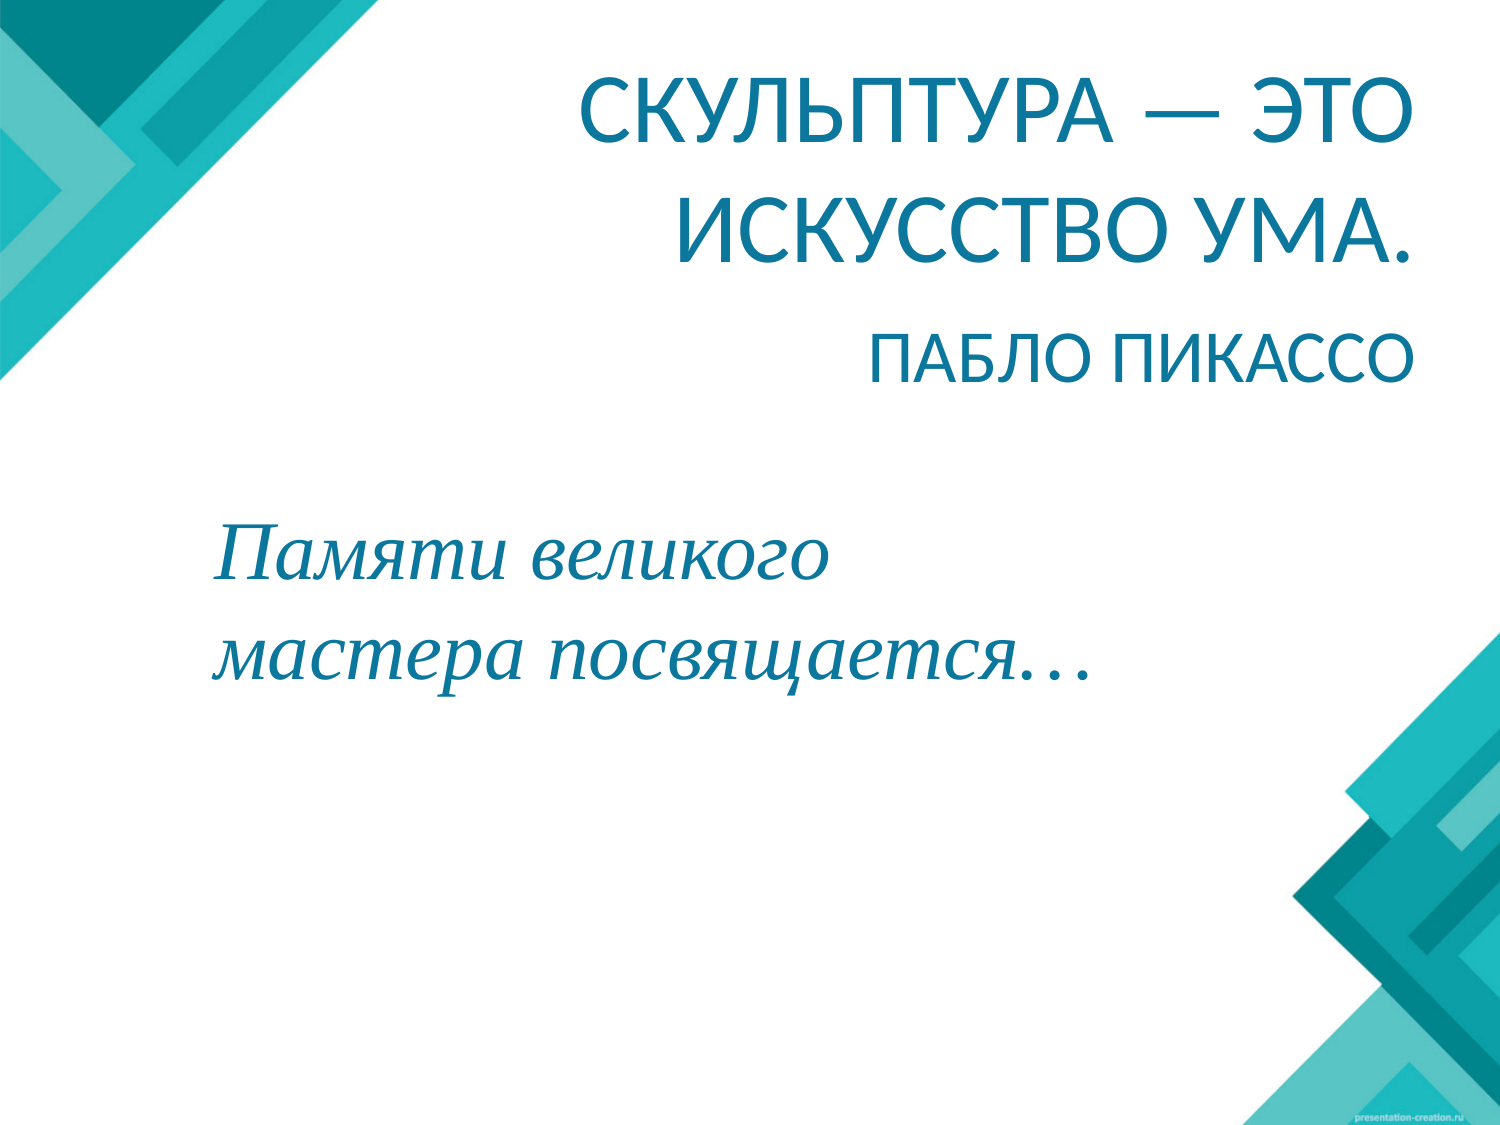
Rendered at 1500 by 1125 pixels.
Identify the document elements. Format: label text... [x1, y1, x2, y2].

picture [0, 0, 1500, 1125]
list Памяти великого мастера посвящается… [199, 515, 1138, 762]
title Скульптура — это искусство ума. Пабло Пикассо [492, 35, 1431, 259]
